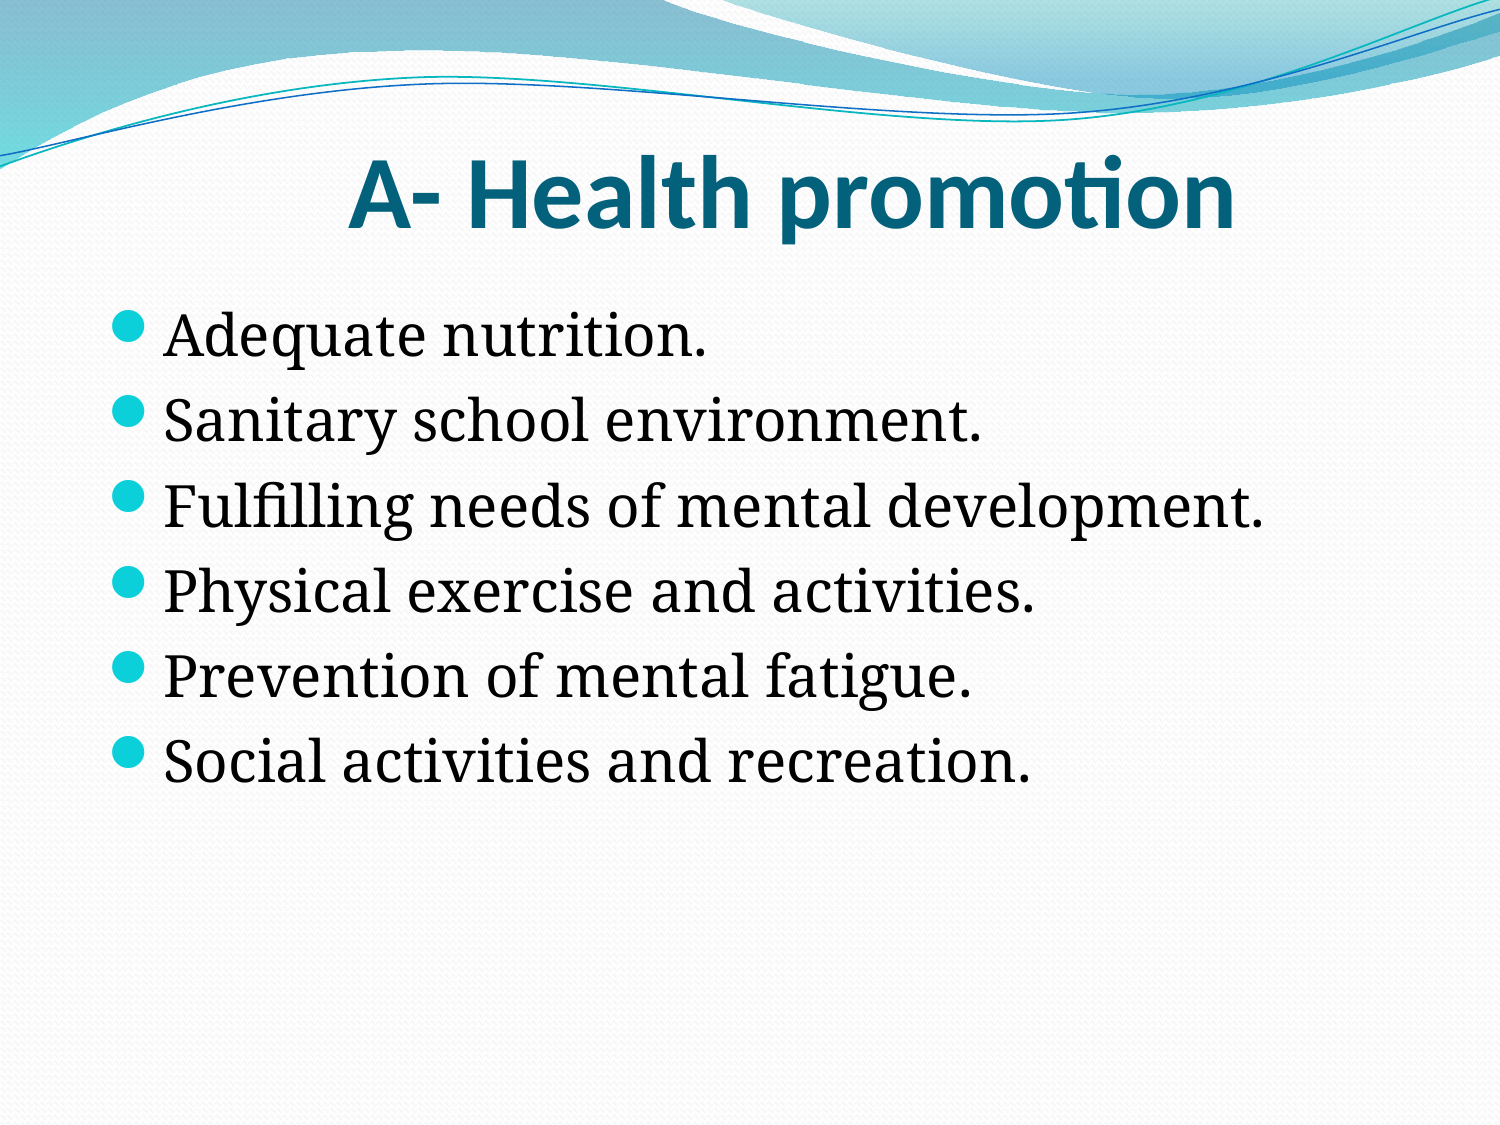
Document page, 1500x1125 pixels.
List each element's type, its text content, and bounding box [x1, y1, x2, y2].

list Adequate nutrition. Sanitary school environment. Fulfilling needs of mental development. Physical exercise and activities. Prevention of mental fatigue. Social activities and recreation. [92, 287, 1463, 1088]
title A- Health promotion [87, 50, 1500, 250]
